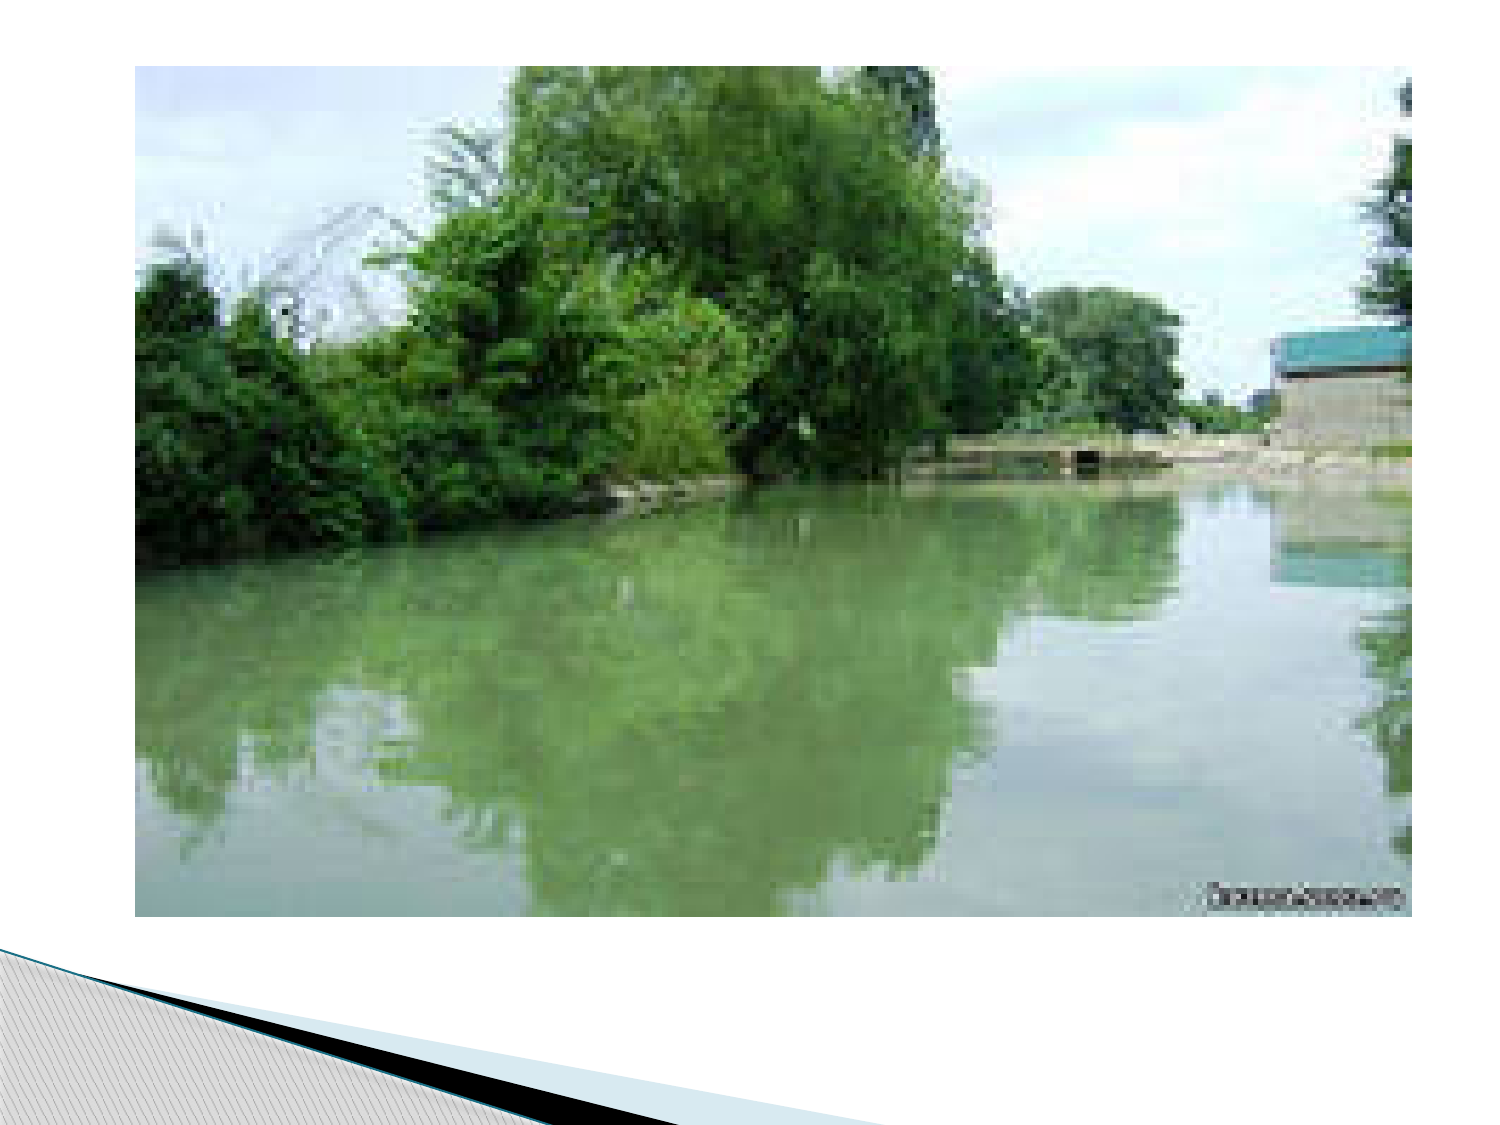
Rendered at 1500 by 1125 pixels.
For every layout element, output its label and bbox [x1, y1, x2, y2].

picture [135, 66, 1412, 918]
